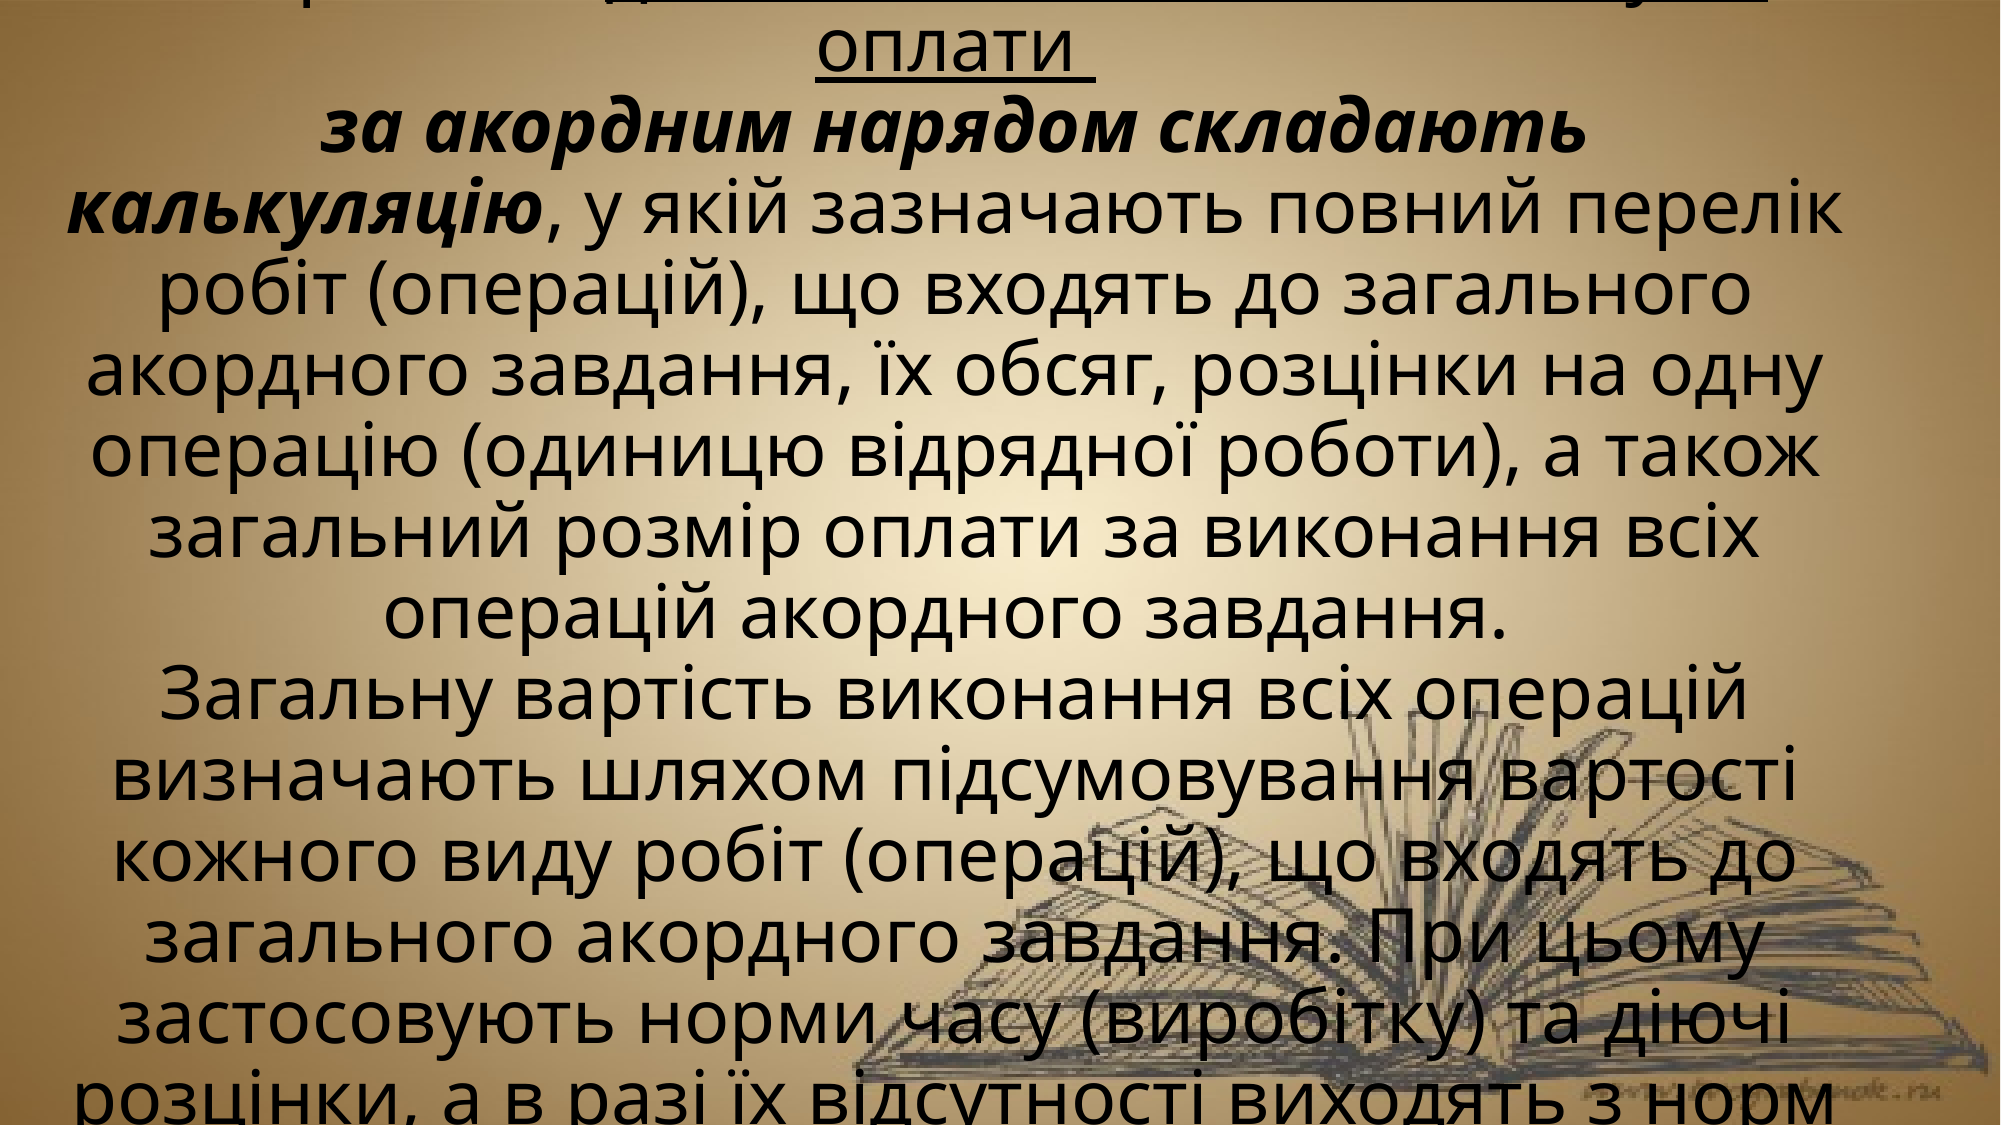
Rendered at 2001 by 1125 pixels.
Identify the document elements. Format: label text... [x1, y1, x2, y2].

title Як правило, для визначення загальної суми оплати за акордним нарядом складають калькуляцію, у якій зазначають повний перелік робіт (операцій), що входять до загального акордного завдання, їх обсяг, розцінки на одну операцію (одиницю відрядної роботи), а також загальний розмір оплати за виконання всіх операцій акордного завдання. Загальну вартість виконання всіх операцій визначають шляхом підсумовування вартості кожного виду робіт (операцій), що входять до загального акордного завдання. При цьому застосовують норми часу (виробітку) та діючі розцінки, а в разі їх відсутності виходять з норм та розцінок на аналогічні роботи. [49, 59, 1863, 1088]
picture [0, 0, 2001, 1125]
